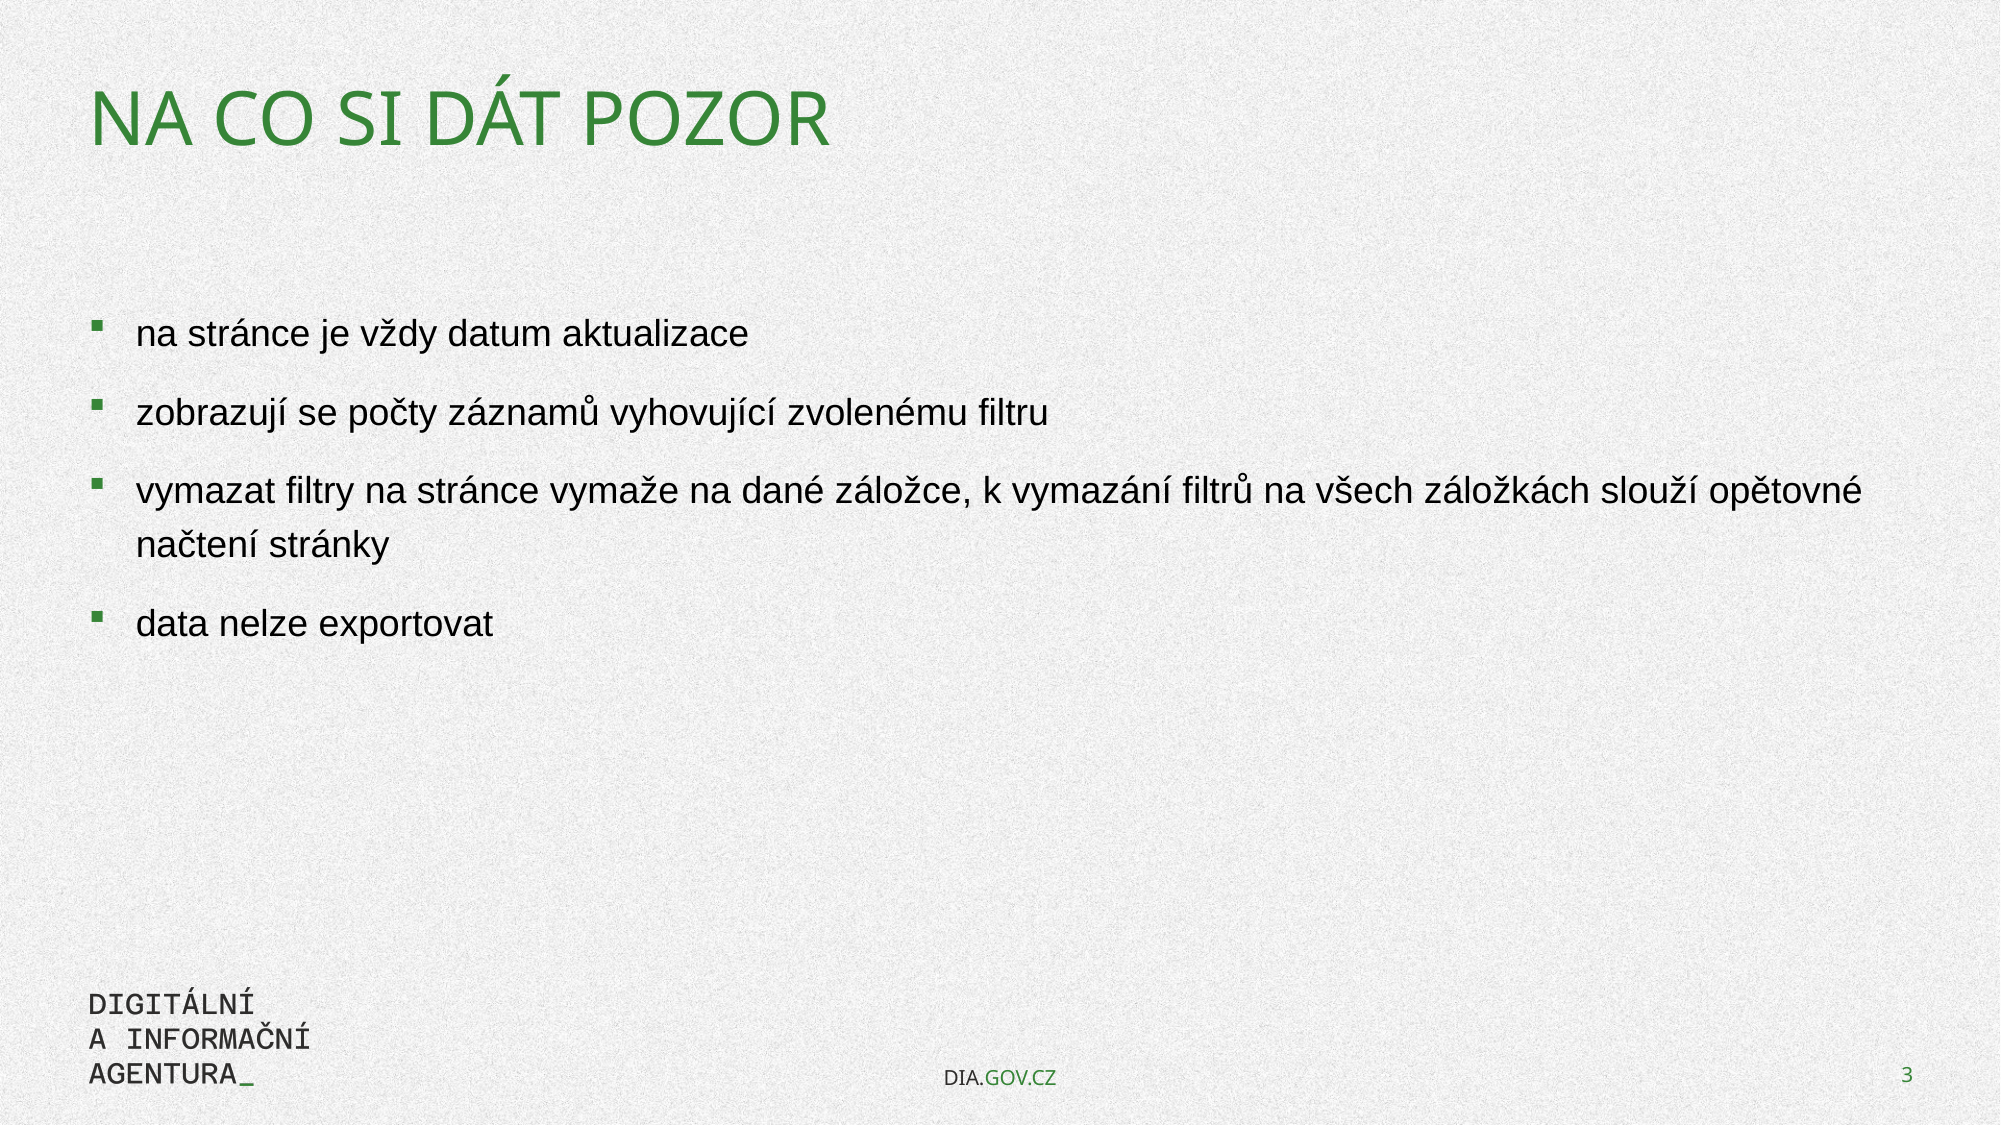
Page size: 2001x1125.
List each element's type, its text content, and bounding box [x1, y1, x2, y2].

picture [0, 0, 2001, 1125]
list na stránce je vždy datum aktualizace zobrazují se počty záznamů vyhovující zvolenému filtru vymazat filtry na stránce vymaže na dané záložce, k vymazání filtrů na všech záložkách slouží opětovné načtení stránky data nelze exportovat [88, 299, 1912, 980]
footer DIA.GOV.CZ [558, 1037, 1442, 1098]
slide_number 3 [1612, 1037, 1928, 1098]
title Na co si dát pozor [88, 70, 1912, 284]
